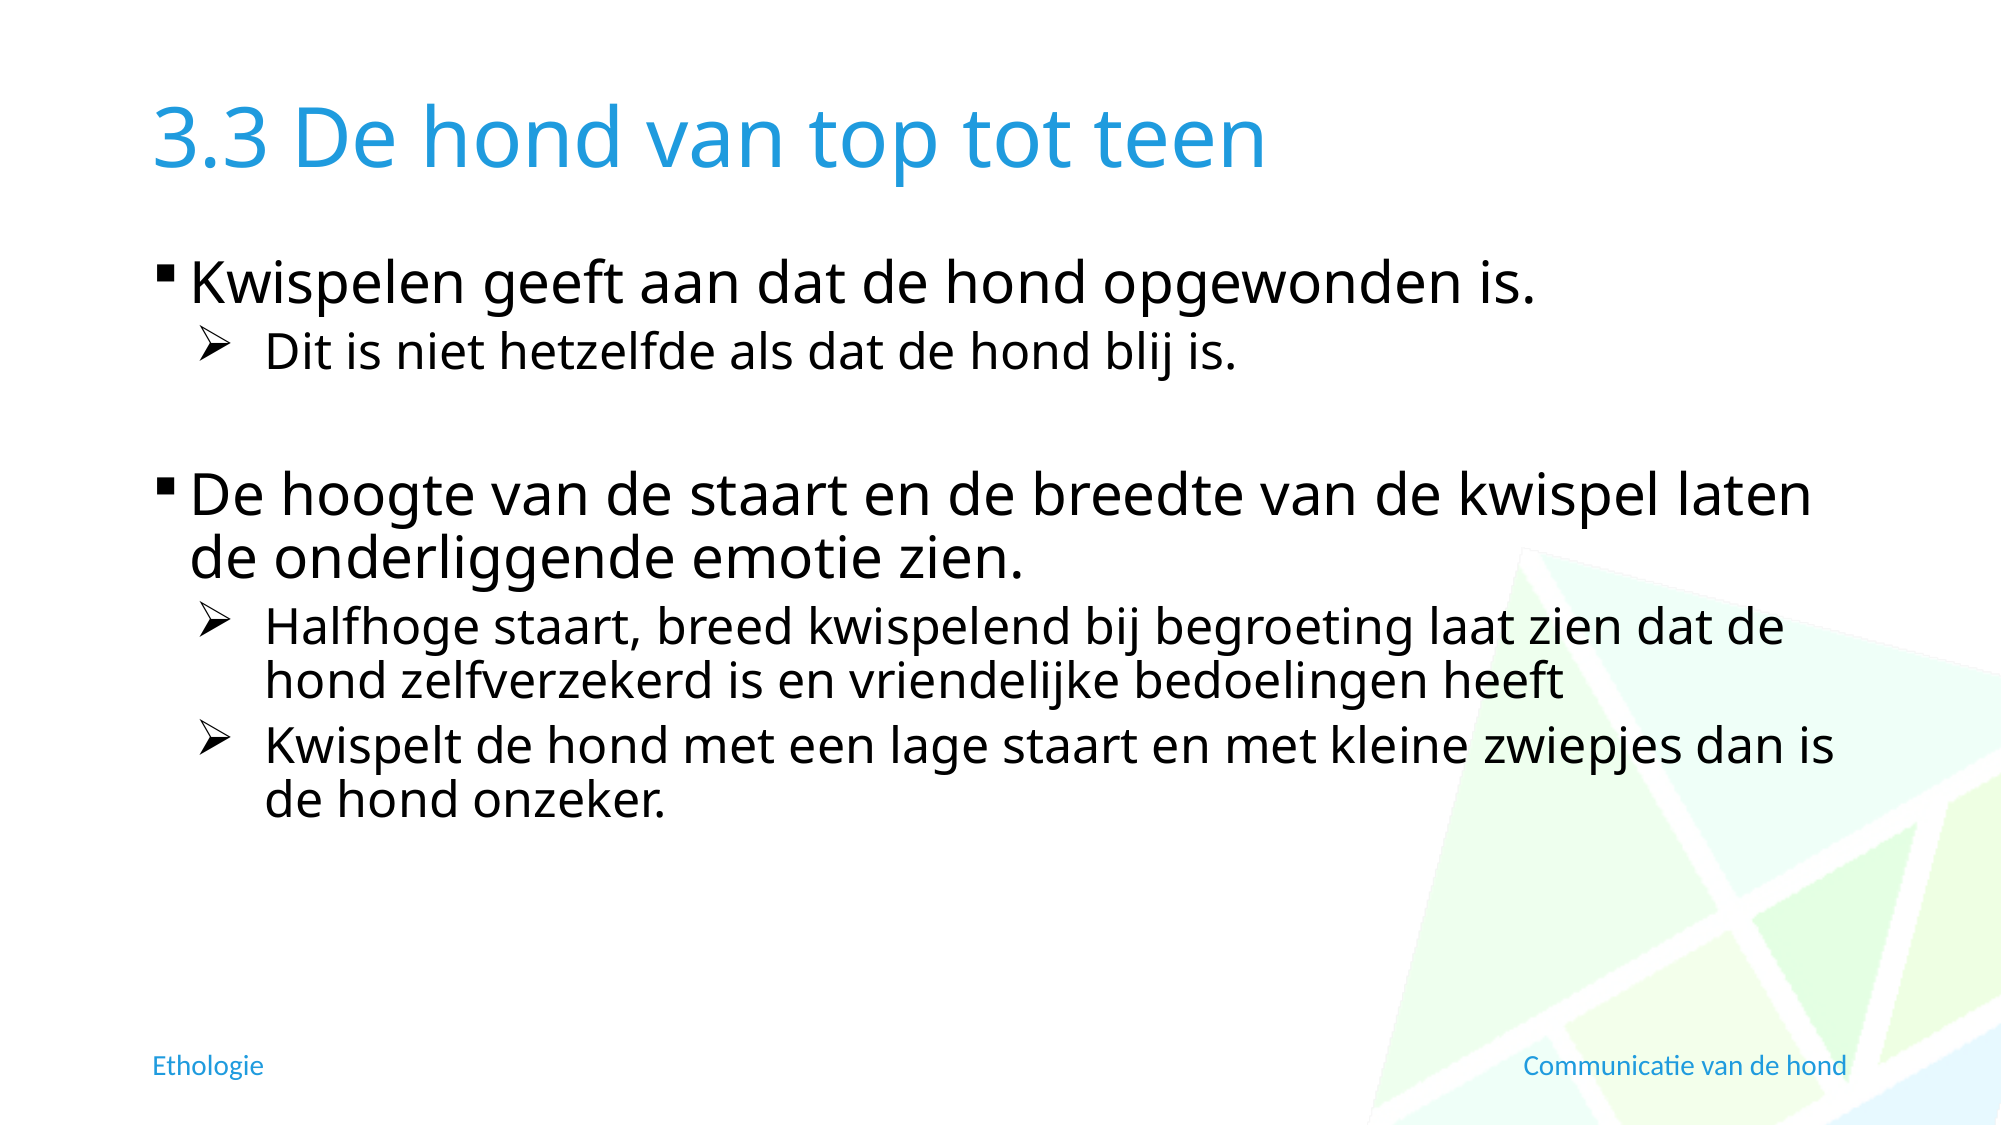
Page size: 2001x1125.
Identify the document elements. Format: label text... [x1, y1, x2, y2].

title 3.3 De hond van top tot teen [137, 59, 1863, 222]
list Communicatie van de hond [1412, 1042, 1863, 1103]
list Ethologie [137, 1042, 588, 1103]
list Kwispelen geeft aan dat de hond opgewonden is. Dit is niet hetzelfde als dat de hond blij is. De hoogte van de staart en de breedte van de kwispel laten de onderliggende emotie zien. Halfhoge staart, breed kwispelend bij begroeting laat zien dat de hond zelfverzekerd is en vriendelijke bedoelingen heeft Kwispelt de hond met een lage staart en met kleine zwiepjes dan is de hond onzeker. [137, 245, 1863, 1014]
